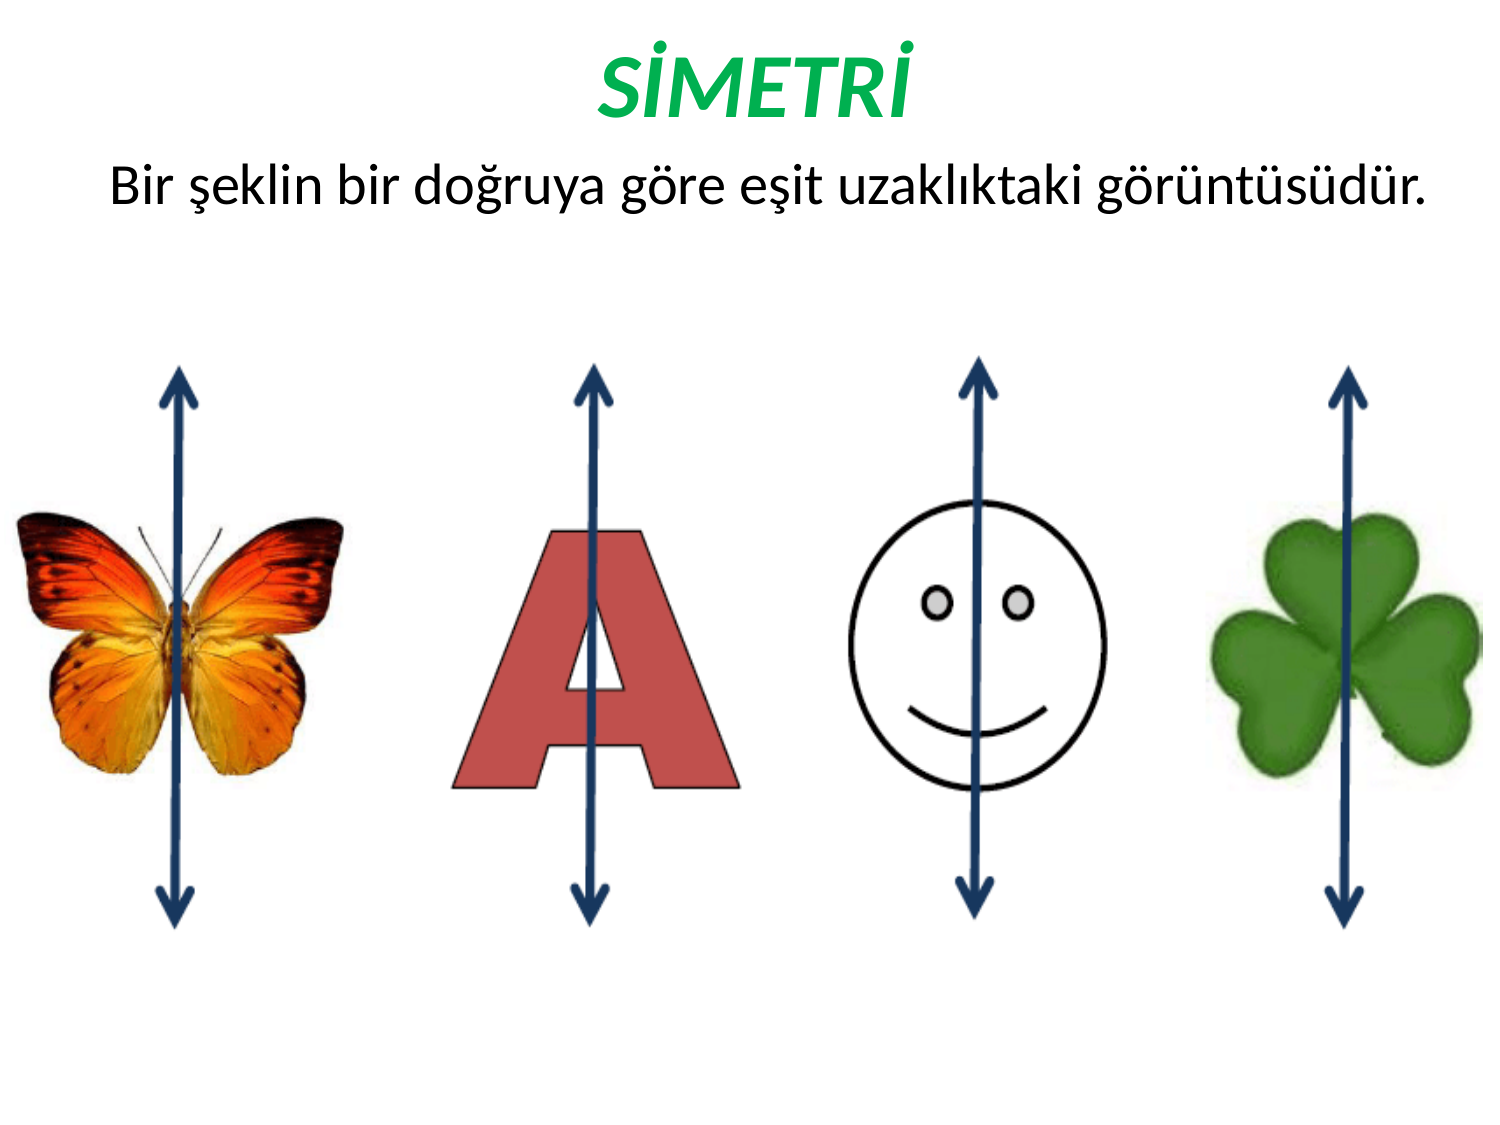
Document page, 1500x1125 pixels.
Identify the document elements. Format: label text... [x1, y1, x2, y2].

title SİMETRİ [117, 0, 1393, 113]
picture [4, 354, 1483, 941]
subtitle Bir şeklin bir doğruya göre eşit uzaklıktaki görüntüsüdür. [0, 113, 1462, 357]
